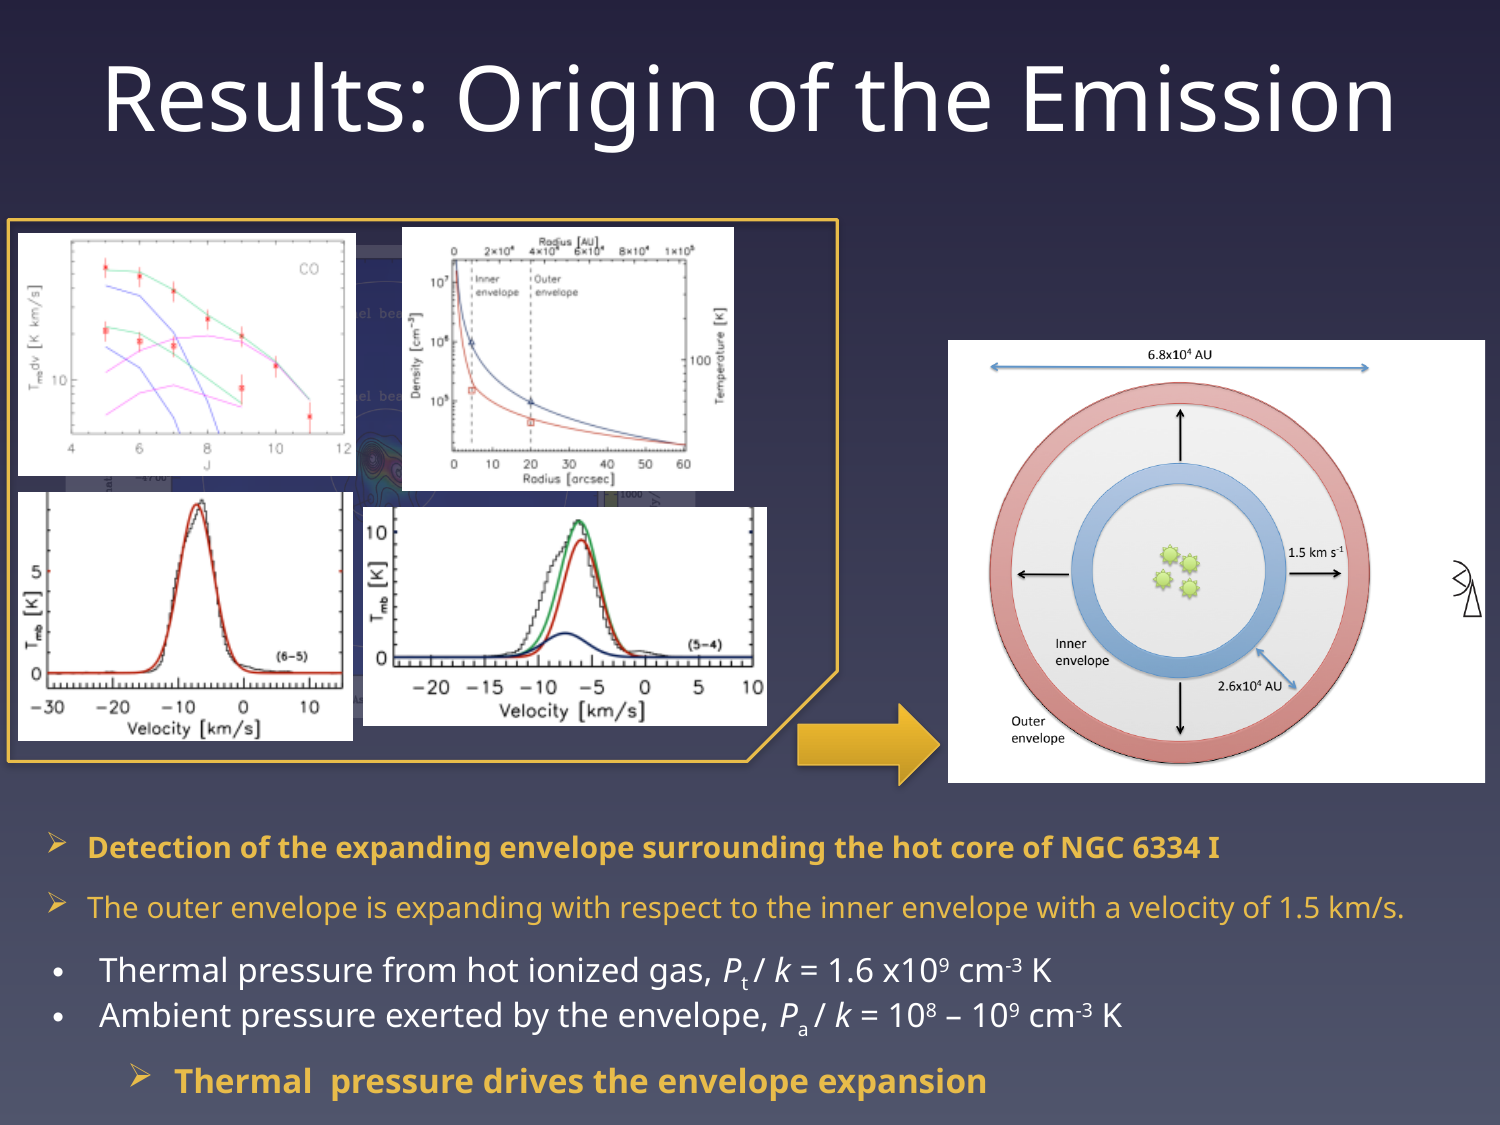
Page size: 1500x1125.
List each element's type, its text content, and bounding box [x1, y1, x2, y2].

text_box [7, 218, 839, 763]
text_box Thermal pressure from hot ionized gas, Pt / k = 1.6 x109 cm-3 K Ambient pressure exerted by the envelope, Pa / k = 108 – 109 cm-3 K Thermal pressure drives the envelope expansion [37, 941, 1334, 1108]
list Detection of the expanding envelope surrounding the hot core of NGC 6334 I The outer envelope is expanding with respect to the inner envelope with a velocity of 1.5 km/s. [30, 785, 1460, 950]
title Results: Origin of the Emission [75, 33, 1425, 186]
text_box [797, 703, 941, 786]
picture [18, 227, 767, 741]
picture [947, 339, 1486, 784]
